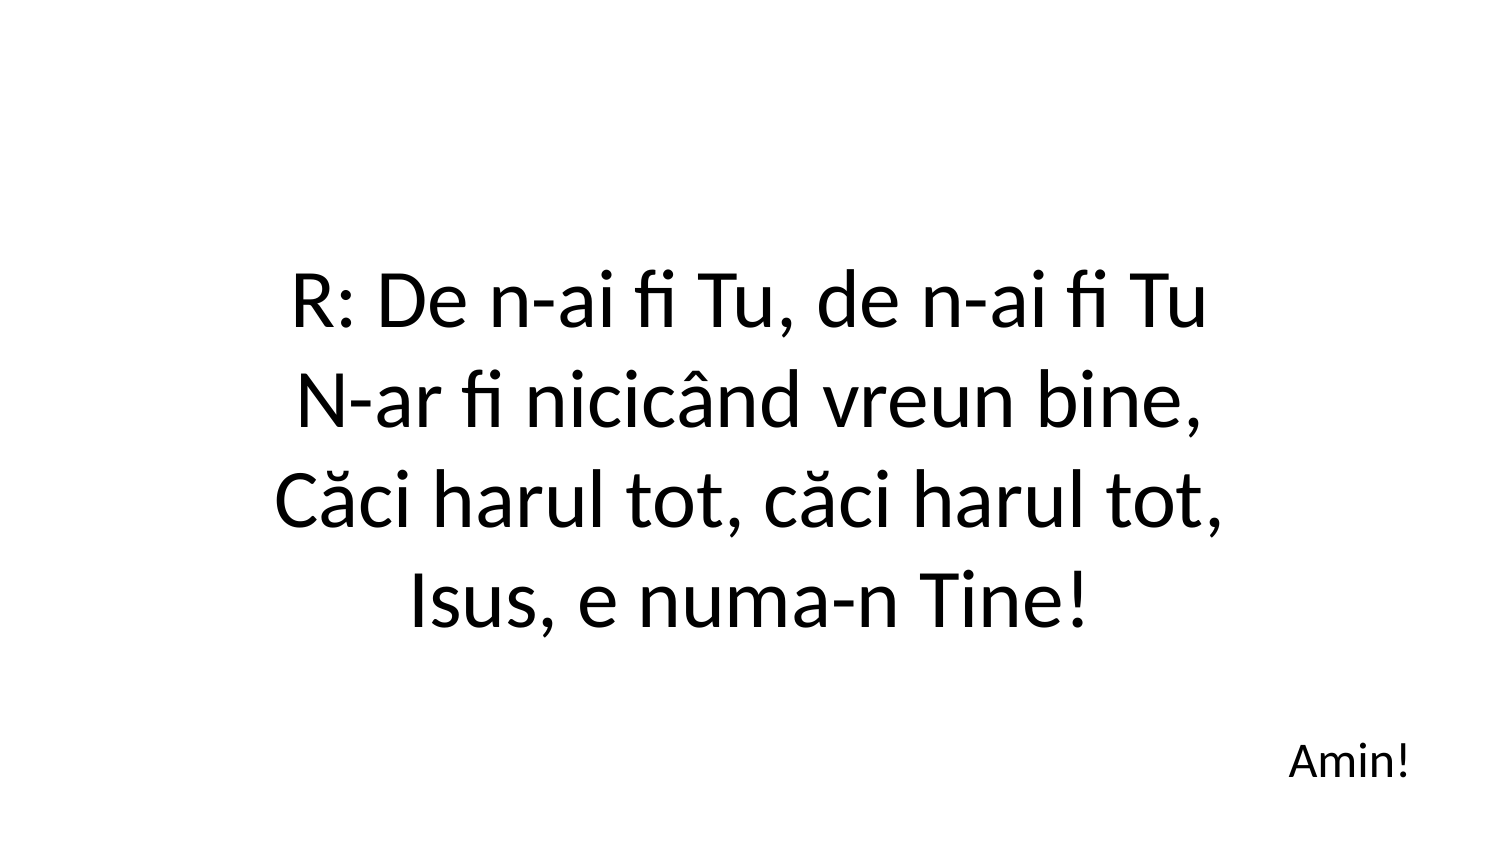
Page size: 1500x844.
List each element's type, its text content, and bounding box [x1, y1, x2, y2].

text_box R: De n-ai fi Tu, de n-ai fi Tu N-ar fi nicicând vreun bine, Căci harul tot, căci harul tot, Isus, e numa-n Tine! [259, 192, 1241, 652]
text_box Amin! [1273, 674, 1427, 795]
